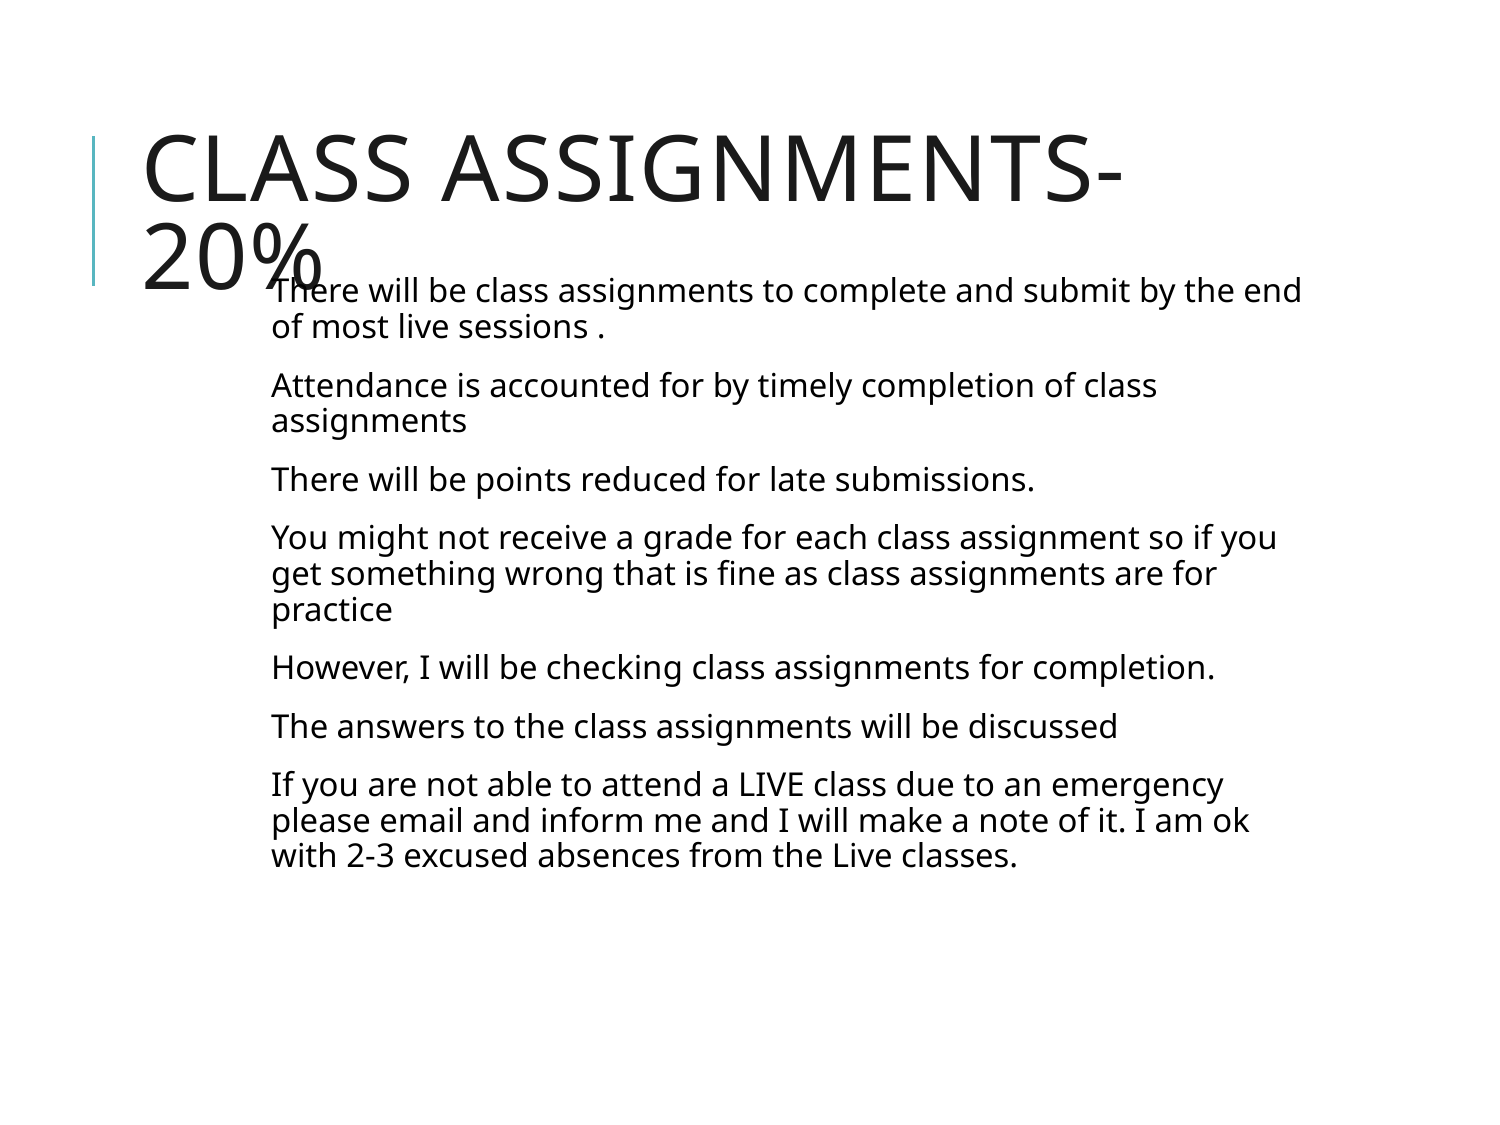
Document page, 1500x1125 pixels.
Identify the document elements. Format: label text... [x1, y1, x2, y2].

list There will be class assignments to complete and submit by the end of most live sessions . Attendance is accounted for by timely completion of class assignments There will be points reduced for late submissions. You might not receive a grade for each class assignment so if you get something wrong that is fine as class assignments are for practice However, I will be checking class assignments for completion. The answers to the class assignments will be discussed If you are not able to attend a LIVE class due to an emergency please email and inform me and I will make a note of it. I am ok with 2-3 excused absences from the Live classes. [249, 267, 1331, 887]
title Class Assignments- 20% [126, 96, 1322, 342]
